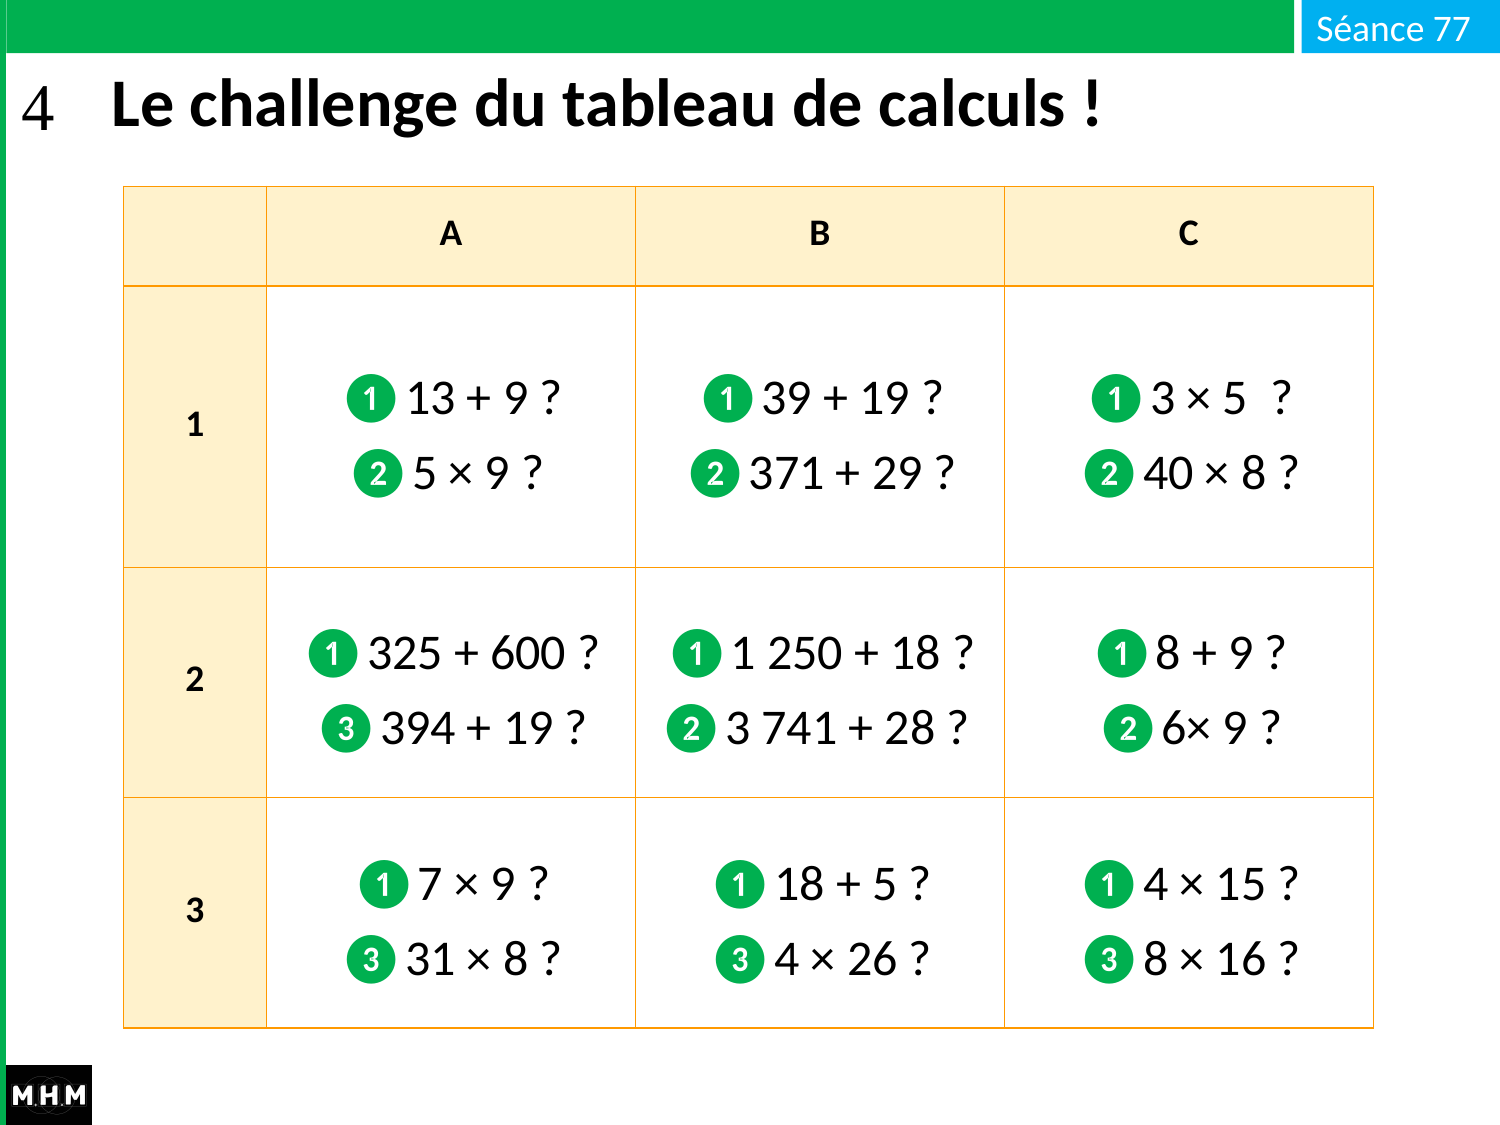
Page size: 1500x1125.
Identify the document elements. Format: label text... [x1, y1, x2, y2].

table_cell ❶8 + 9 ? ❷6× 9 ? [1005, 568, 1373, 797]
table_cell ❶325 + 600 ? ❸394 + 19 ? [267, 568, 635, 797]
table_cell ❶18 + 5 ? ❸4 × 26 ? [636, 798, 1004, 1027]
table_header C [1005, 187, 1373, 285]
title Le challenge du tableau de calculs ! [96, 60, 1391, 150]
table_header A [267, 187, 635, 285]
table_cell ❶1 250 + 18 ? ❷3 741 + 28 ? [636, 568, 1004, 797]
picture [6, 1065, 92, 1125]
table_cell ❶13 + 9 ? ❷5 × 9 ? [267, 287, 635, 567]
table_cell ❶4 × 15 ? ❸8 × 16 ? [1005, 798, 1373, 1027]
table_cell ❶7 × 9 ? ❸31 × 8 ? [267, 798, 635, 1027]
table_cell ❶3 × 5 ? ❷40 × 8 ? [1005, 287, 1373, 567]
table_header B [636, 187, 1004, 285]
table_cell 2 [124, 568, 266, 797]
table_cell 1 [124, 287, 266, 567]
table_cell ❶39 + 19 ? ❷371 + 29 ? [636, 287, 1004, 567]
table_header [124, 187, 266, 285]
table_cell 3 [124, 798, 266, 1027]
